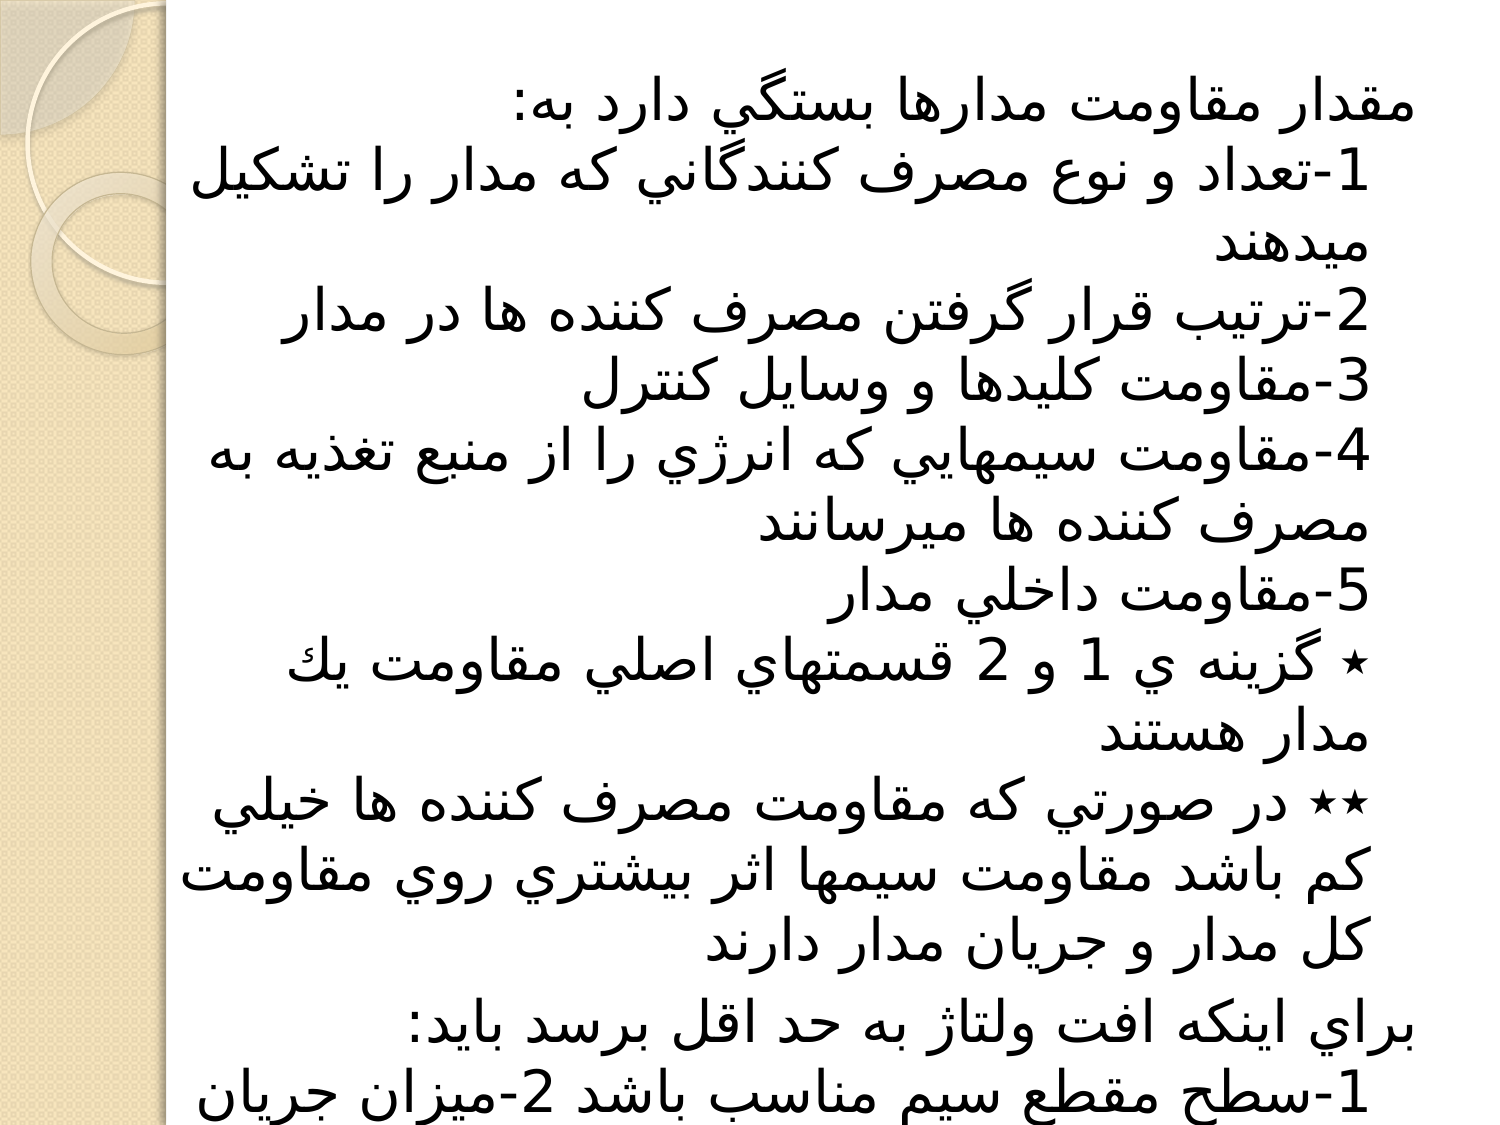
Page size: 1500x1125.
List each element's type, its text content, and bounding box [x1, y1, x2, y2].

list مقدار مقاومت مدارها بستگي دارد به: 1-تعداد و نوع مصرف كنندگاني كه مدار را تشكيل ميدهند 2-ترتيب قرار گرفتن مصرف كننده ها در مدار 3-مقاومت كليدها و وسايل كنترل 4-مقاومت سيمهايي كه انرژي را از منبع تغذيه به مصرف كننده ها ميرسانند 5-مقاومت داخلي مدار ٭ گزينه ي 1 و 2 قسمتهاي اصلي مقاومت يك مدار هستند ٭٭ در صورتي كه مقاومت مصرف كننده ها خيلي كم باشد مقاومت سيمها اثر بيشتري روي مقاومت كل مدار و جريان مدار دارند براي اينكه افت ولتاژ به حد اقل برسد بايد: 1-سطح مقطع سيم مناسب باشد 2-ميزان جريان عبوري از سيم مناسب باشد [159, 54, 1447, 1071]
